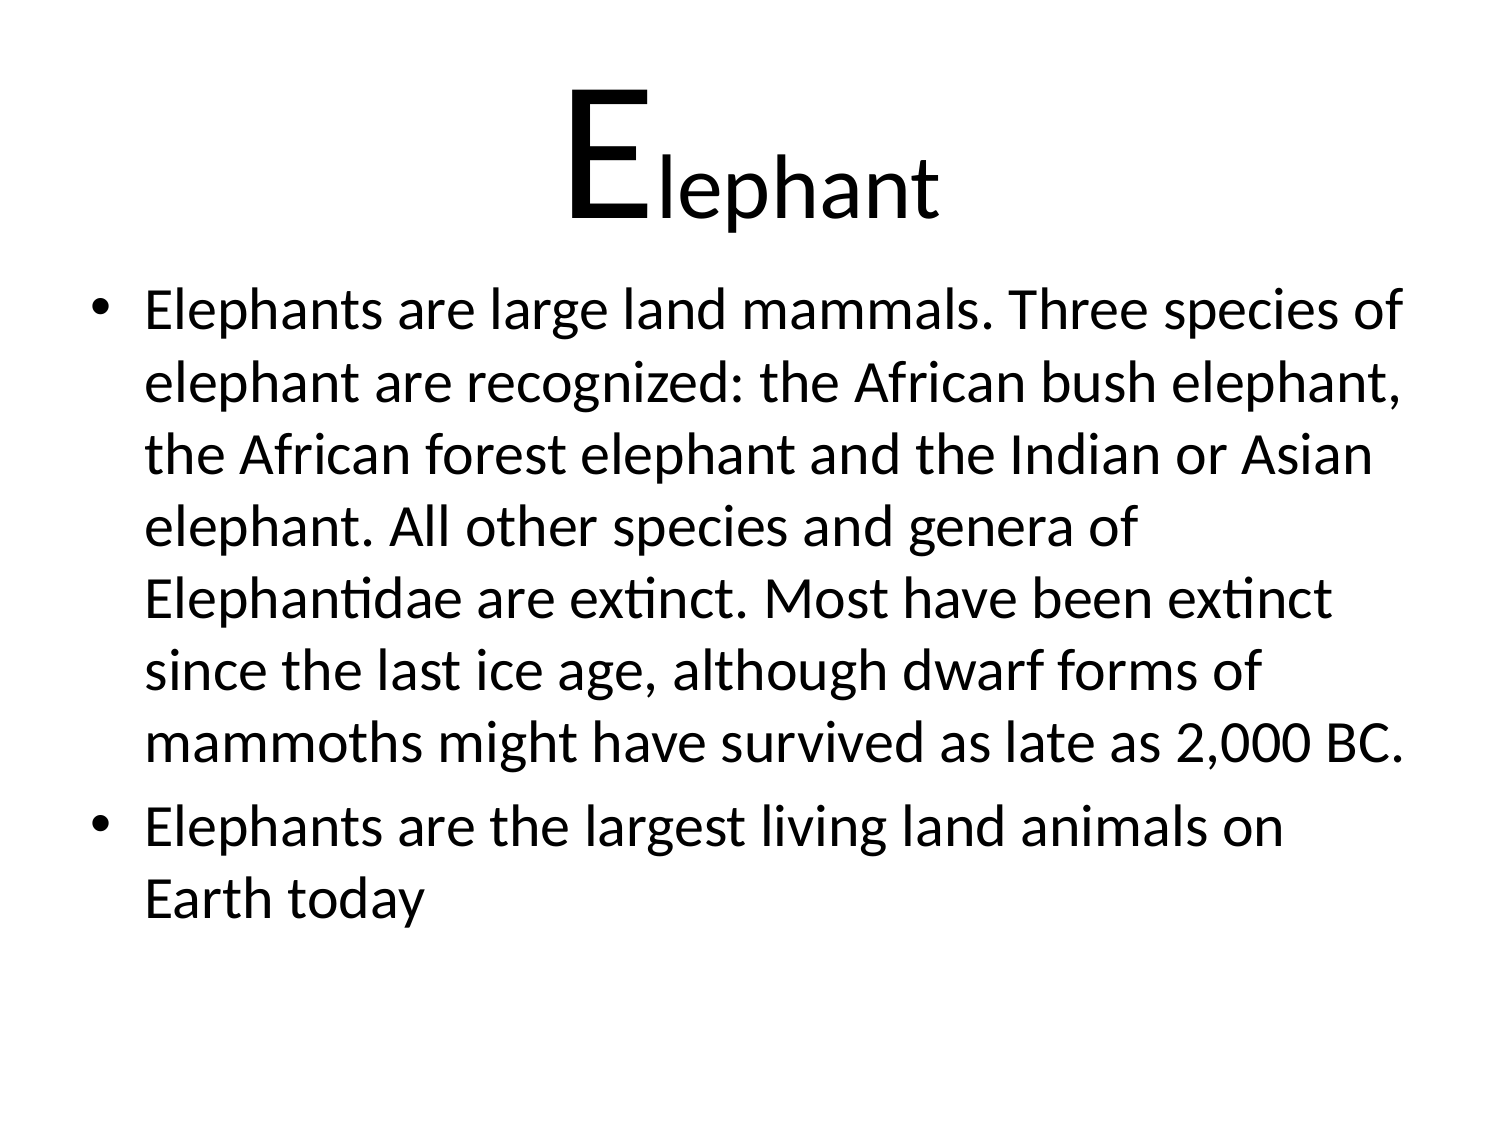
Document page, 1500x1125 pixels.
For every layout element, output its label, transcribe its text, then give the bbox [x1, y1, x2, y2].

list Elephants are large land mammals. Three species of elephant are recognized: the African bush elephant, the African forest elephant and the Indian or Asian elephant. All other species and genera of Elephantidae are extinct. Most have been extinct since the last ice age, although dwarf forms of mammoths might have survived as late as 2,000 BC. Elephants are the largest living land animals on Earth today [75, 262, 1425, 1005]
title Elephant [75, 45, 1425, 233]
